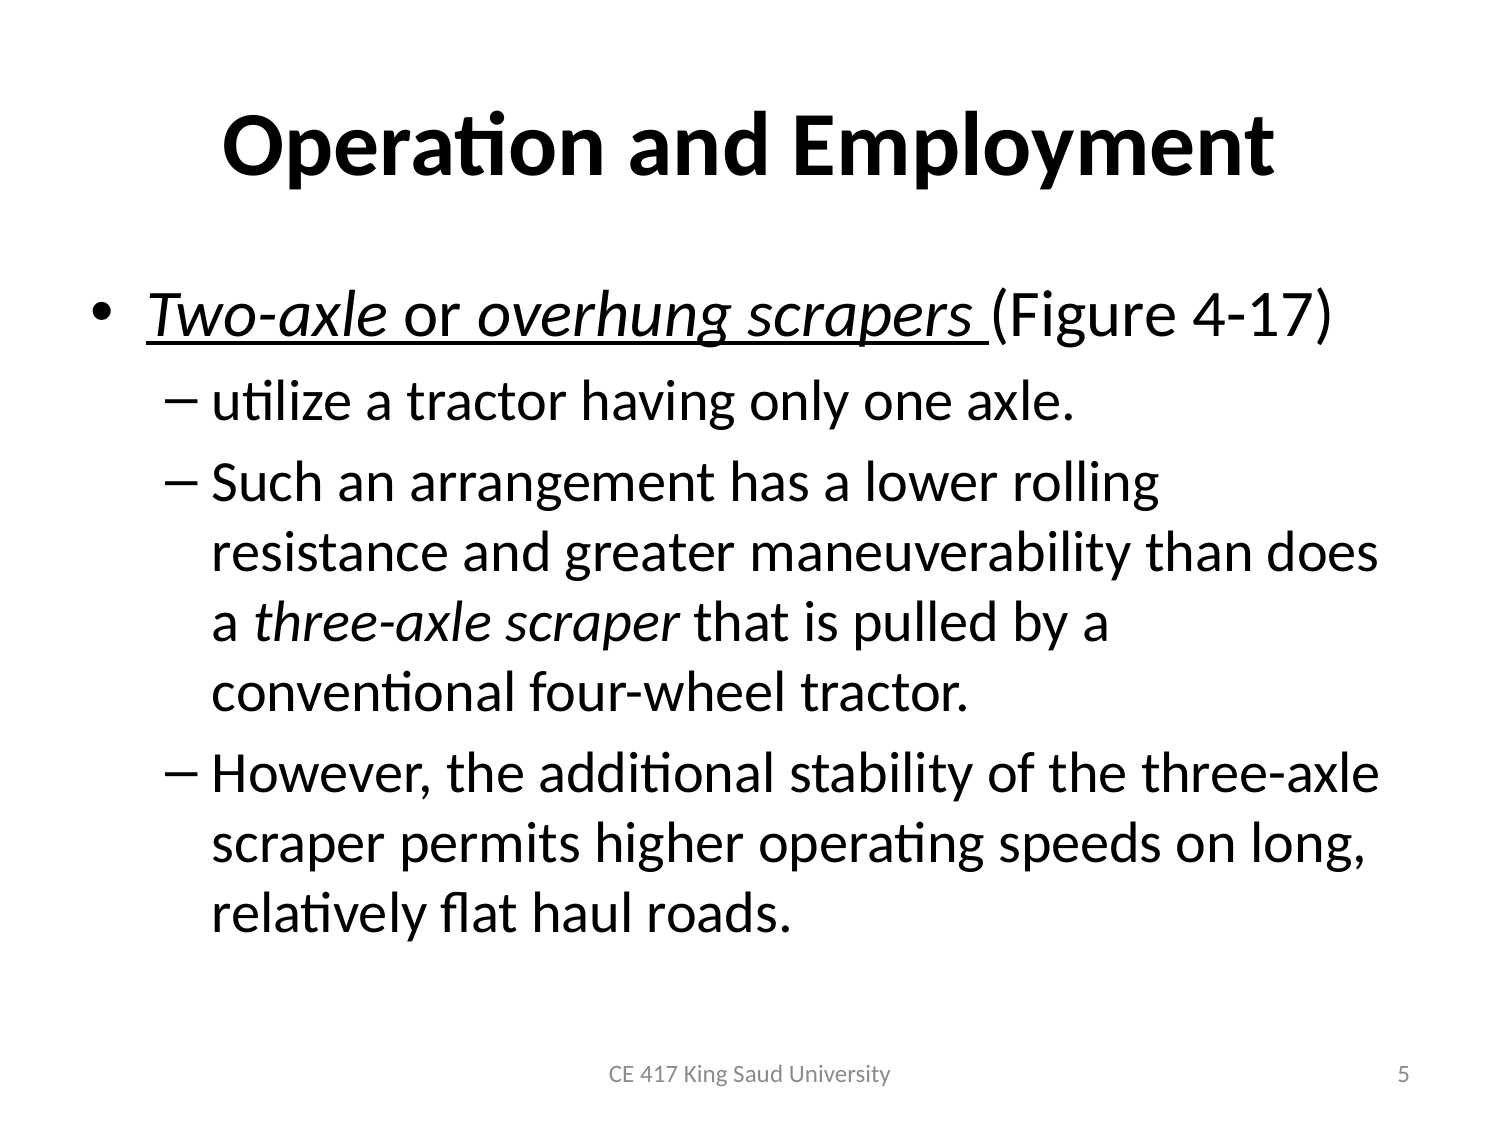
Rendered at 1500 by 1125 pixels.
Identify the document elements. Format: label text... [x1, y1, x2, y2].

footer CE 417 King Saud University [512, 1042, 988, 1103]
title Operation and Employment [75, 45, 1425, 233]
list Two-axle or overhung scrapers (Figure 4-17) utilize a tractor having only one axle. Such an arrangement has a lower rolling resistance and greater maneuverability than does a three-axle scraper that is pulled by a conventional four-wheel tractor. However, the additional stability of the three-axle scraper permits higher operating speeds on long, relatively flat haul roads. [75, 262, 1425, 1005]
slide_number 5 [1074, 1042, 1425, 1103]
